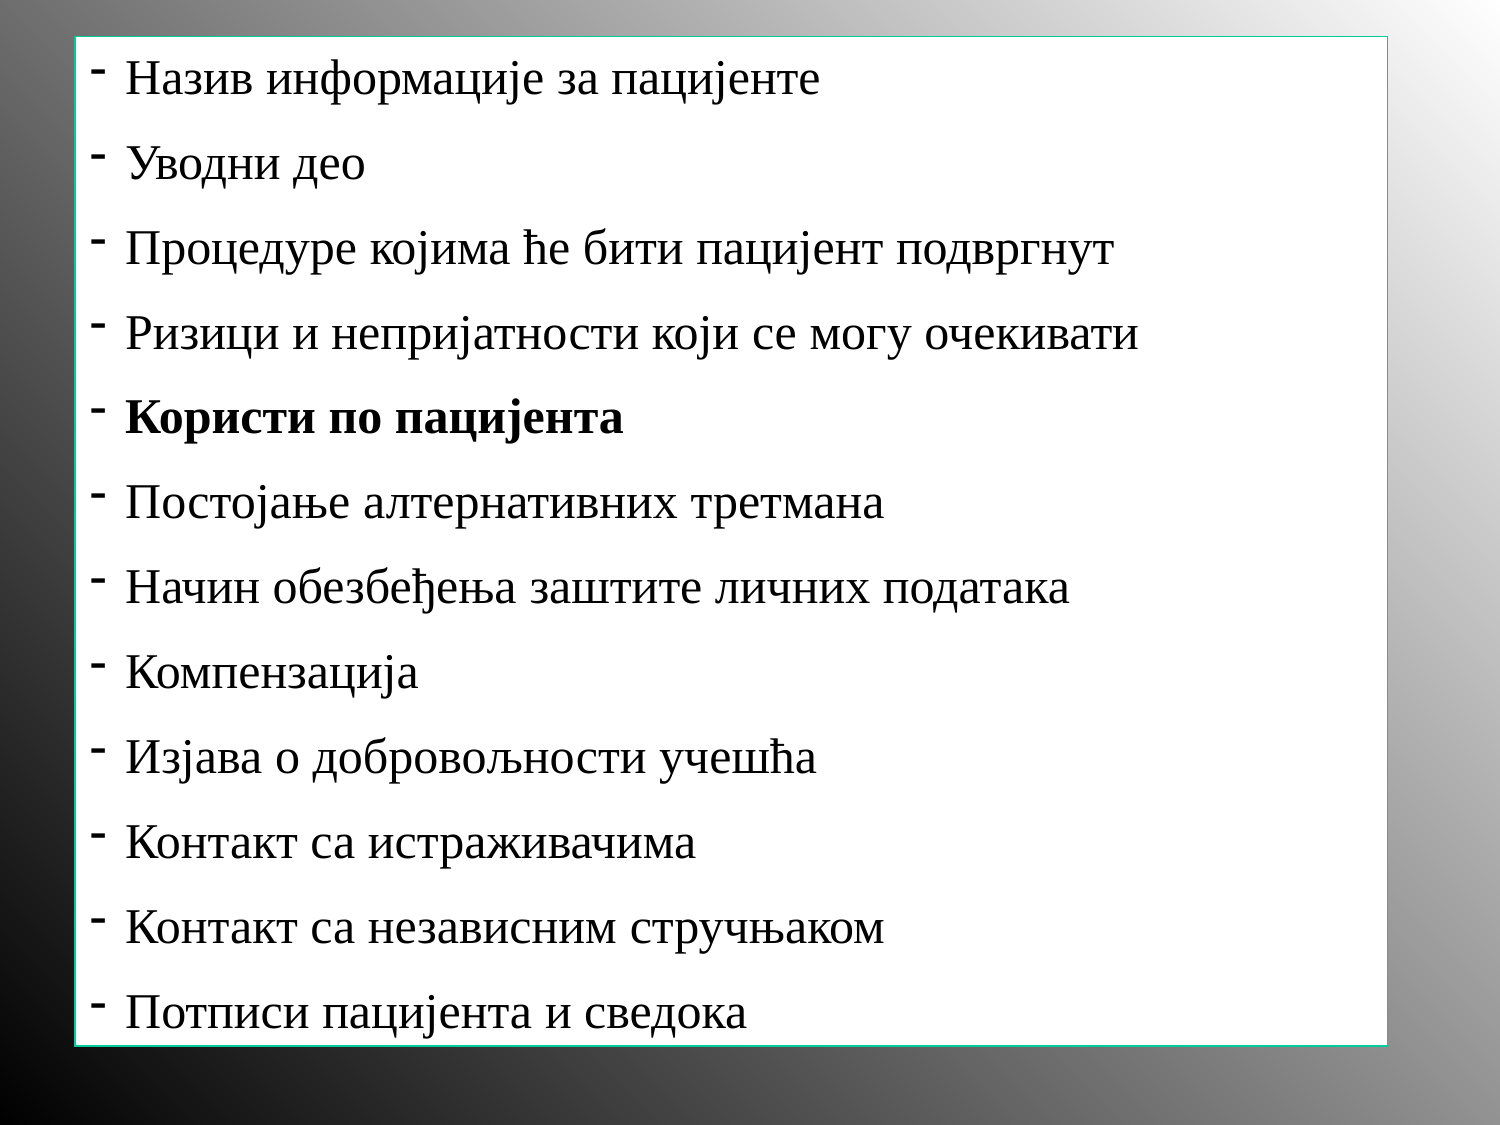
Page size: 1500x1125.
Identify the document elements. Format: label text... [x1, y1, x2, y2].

text_box Назив информације за пацијенте Уводни део Процедуре којима ће бити пацијент подвргнут Ризици и непријатности који се могу очекивати Користи по пацијента Постојање алтернативних третмана Начин обезбеђења заштите личних података Компензација Изјава о добровољности учешћа Контакт са истраживачима Контакт са независним стручњаком Потписи пацијента и сведока [75, 36, 1388, 1047]
